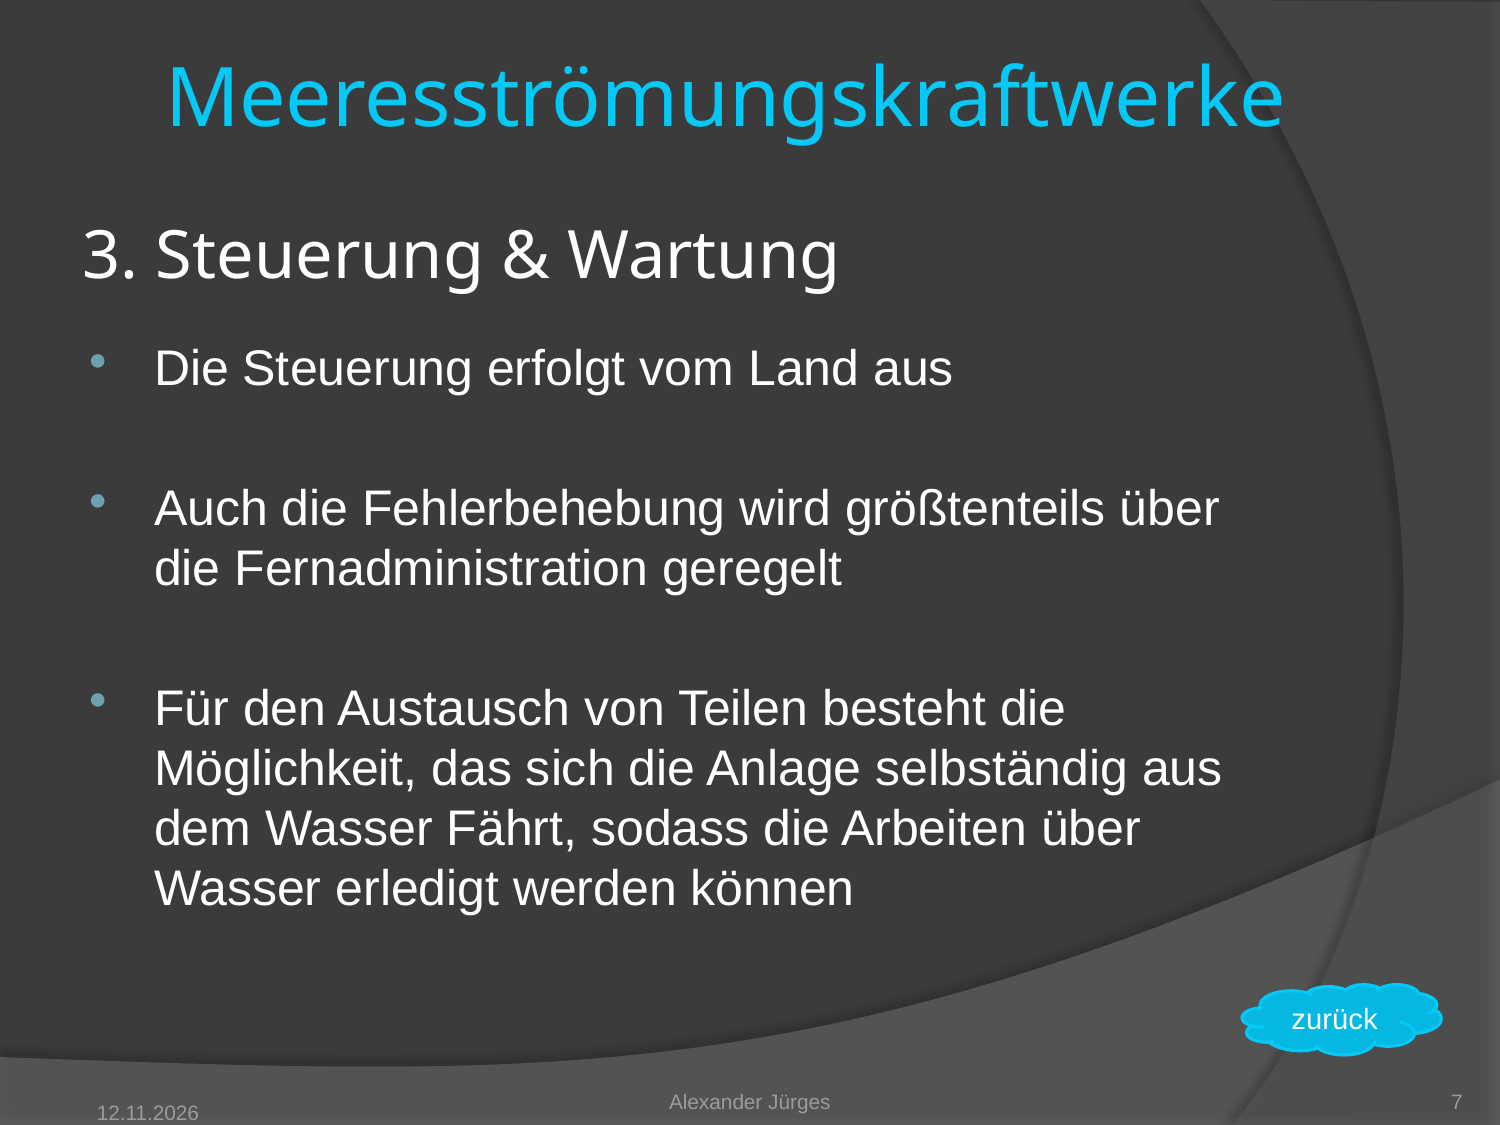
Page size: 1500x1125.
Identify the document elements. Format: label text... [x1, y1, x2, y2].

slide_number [82, 1065, 432, 1125]
text_box Meeresströmungskraftwerke [157, 0, 1383, 187]
list Die Steuerung erfolgt vom Land aus Auch die Fehlerbehebung wird größtenteils über die Fernadministration geregelt Für den Austausch von Teilen besteht die Möglichkeit, das sich die Anlage selbständig aus dem Wasser Fährt, sodass die Arbeiten über Wasser erledigt werden können [70, 328, 1296, 970]
footer Alexander Jürges [512, 1053, 988, 1114]
title 3. Steuerung & Wartung [75, 187, 1500, 317]
text_box zurück [1240, 983, 1443, 1057]
slide_number 7 [1337, 1053, 1463, 1114]
